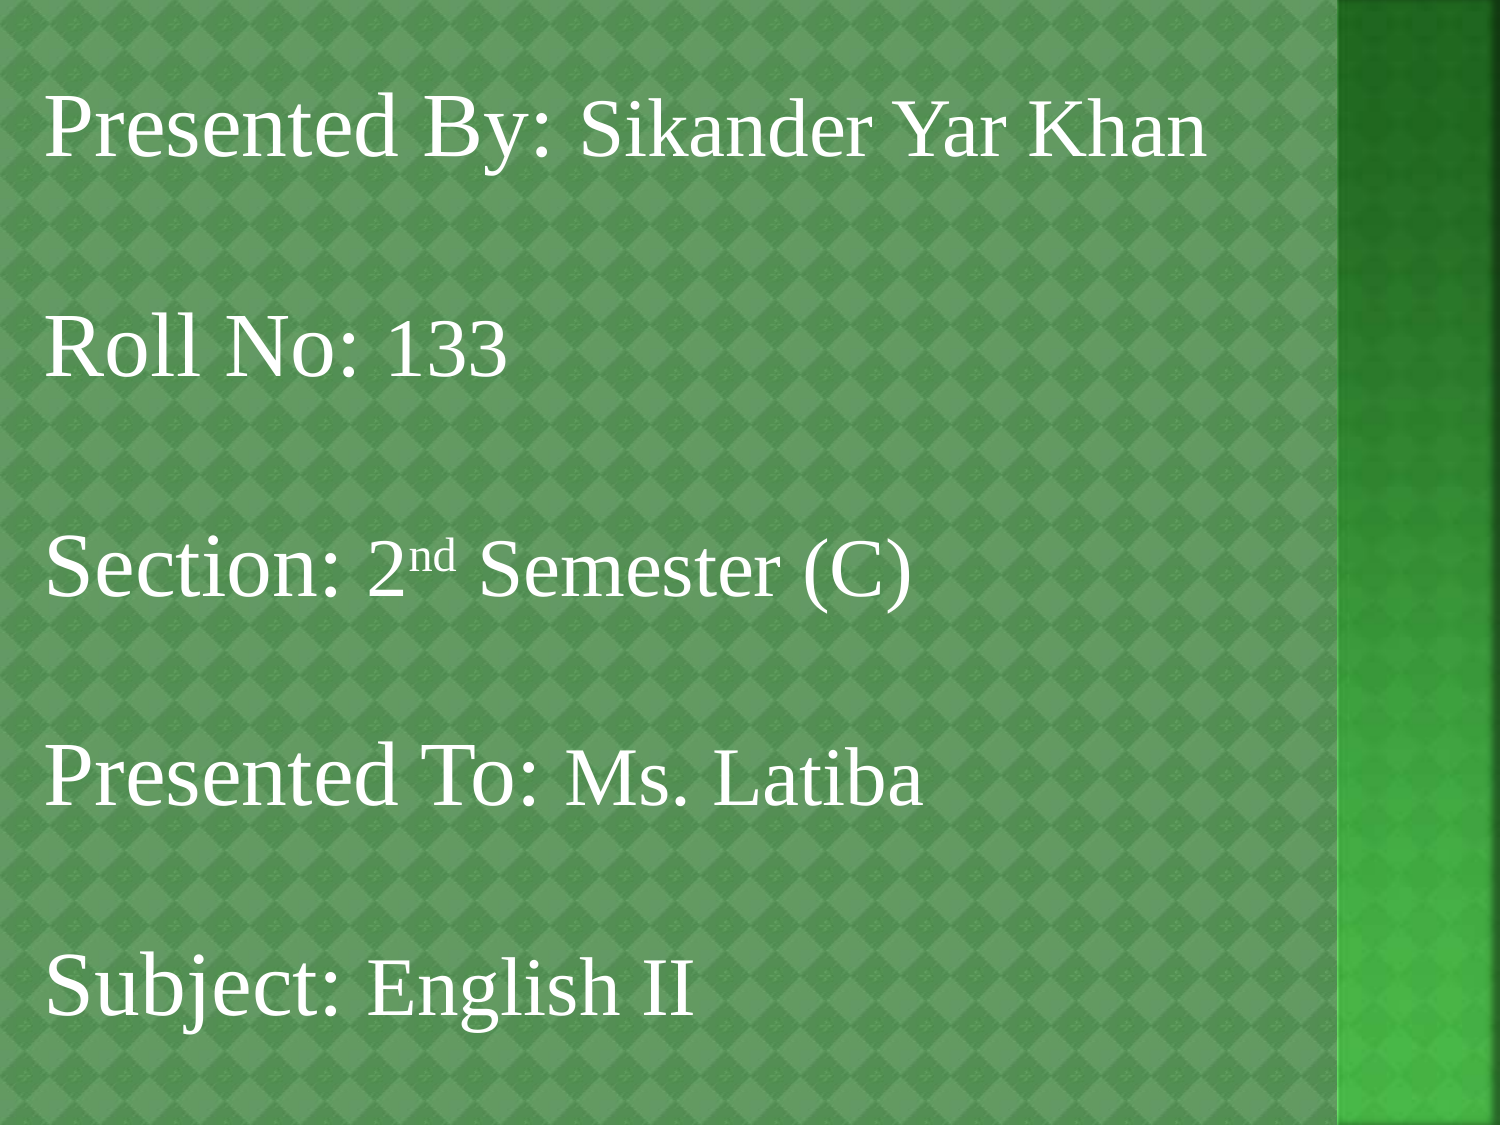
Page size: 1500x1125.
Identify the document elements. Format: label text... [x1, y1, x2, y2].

title Presented By: Sikander Yar Khan Roll No: 133 Section: 2nd Semester (C) Presented To: Ms. Latiba Subject: English II [0, 62, 1438, 1125]
picture [0, 0, 1500, 1125]
